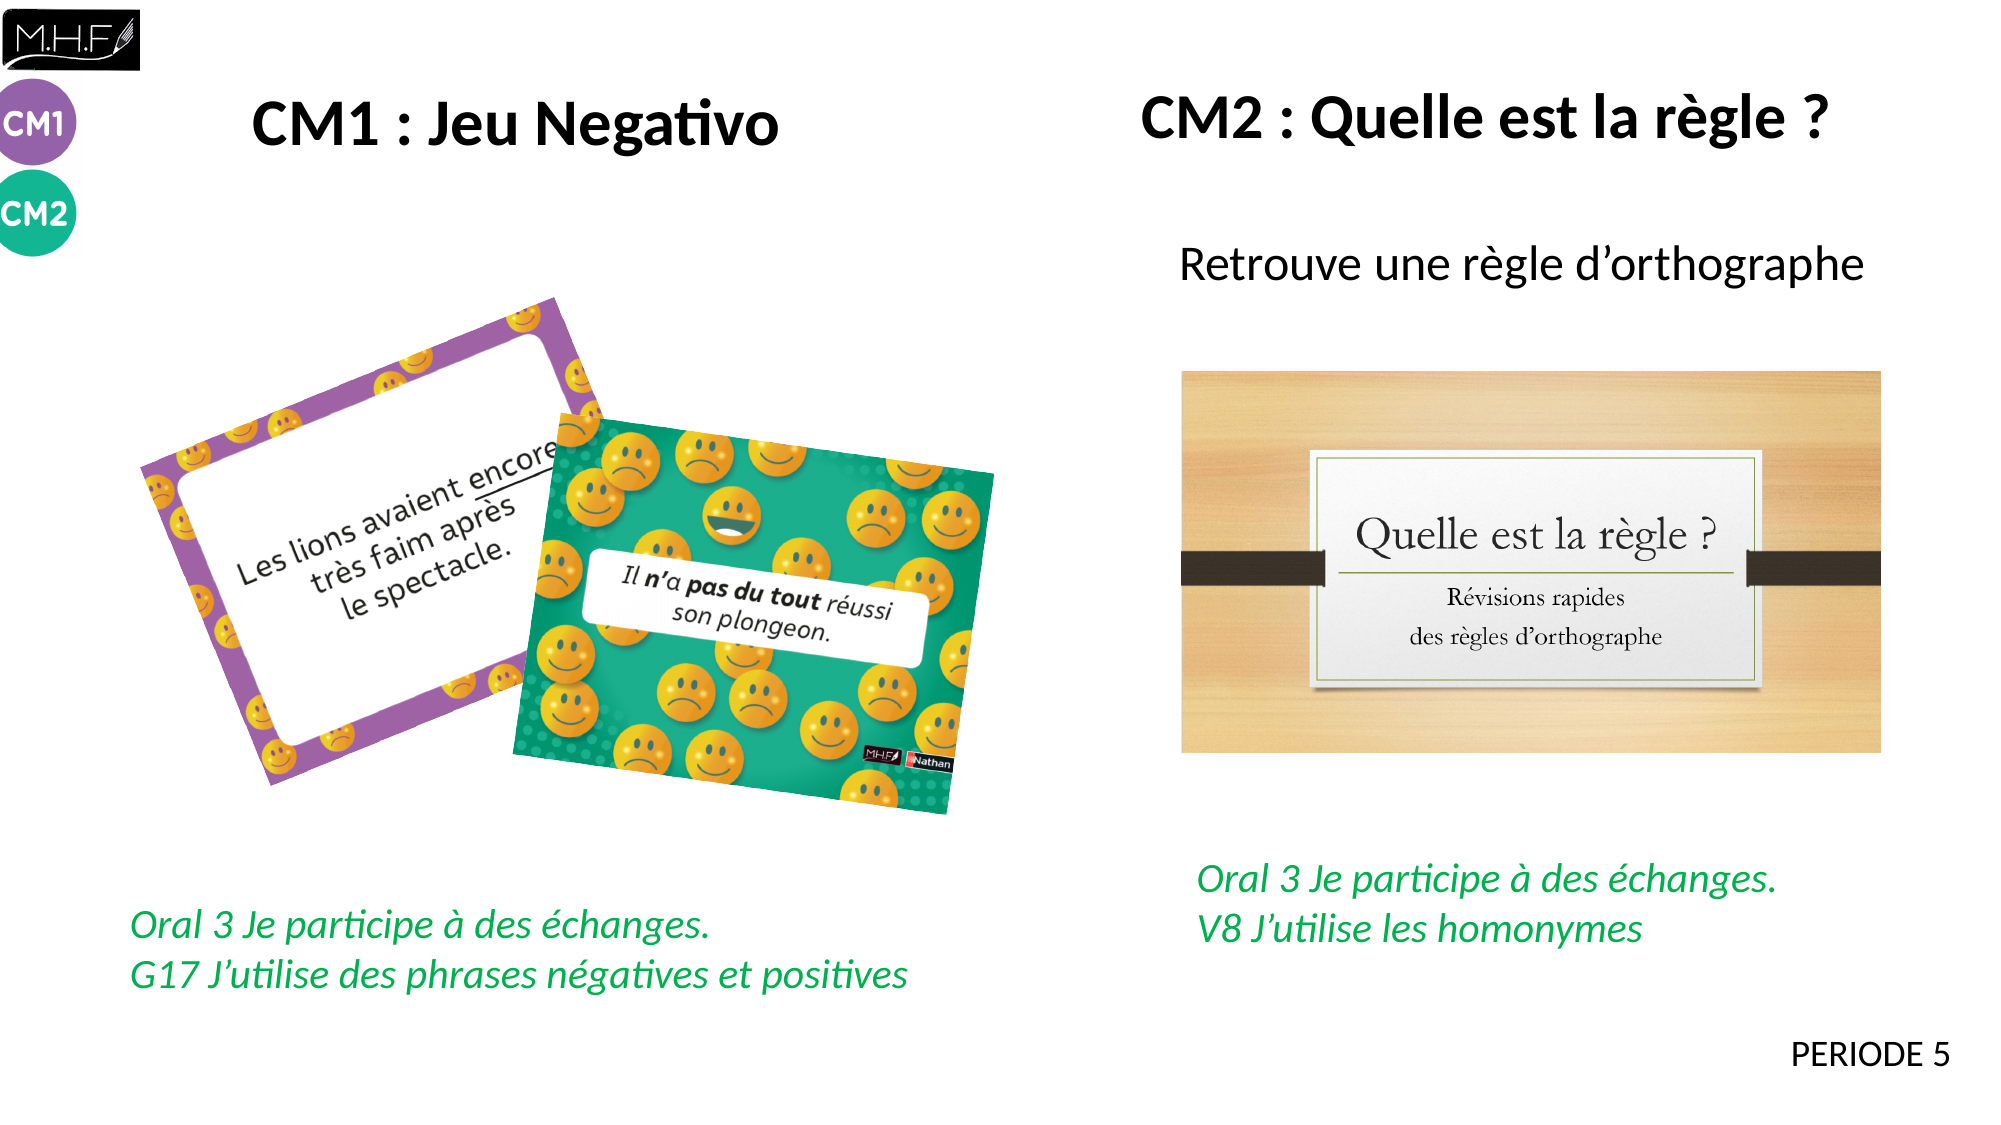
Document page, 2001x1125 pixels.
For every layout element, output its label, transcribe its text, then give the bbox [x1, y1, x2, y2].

text_box Oral 3 Je participe à des échanges. G17 J’utilise des phrases négatives et positives [115, 889, 1026, 1005]
picture [1181, 371, 1881, 753]
text_box CM2 : Quelle est la règle ? [1126, 47, 1861, 159]
text_box CM1 : Jeu Negativo [237, 54, 972, 166]
text_box Retrouve une règle d’orthographe [1164, 223, 1899, 370]
picture [0, 7, 140, 259]
text_box PERIODE 5 [1362, 1021, 1967, 1082]
text_box Oral 3 Je participe à des échanges. V8 J’utilise les homonymes [1181, 843, 1824, 959]
picture [141, 298, 994, 814]
